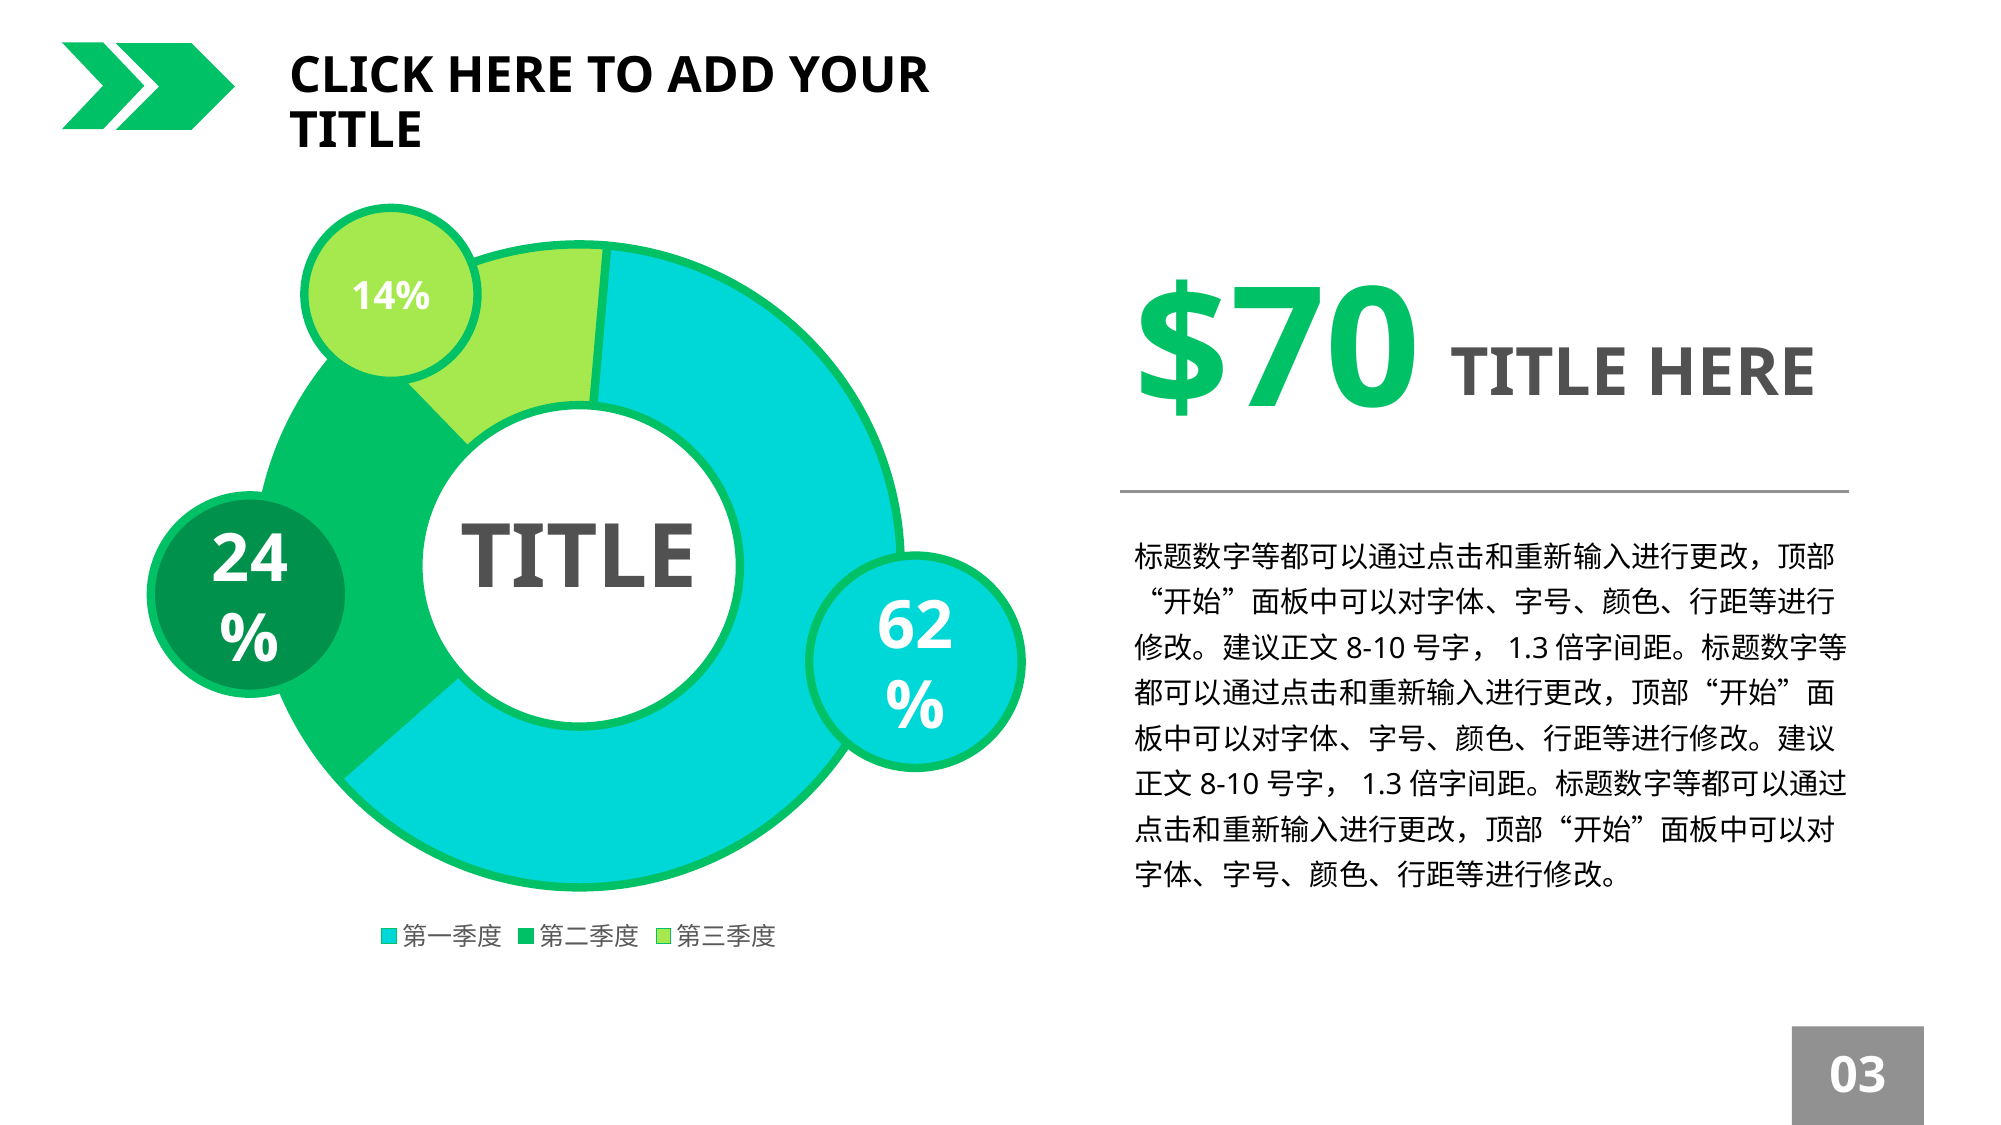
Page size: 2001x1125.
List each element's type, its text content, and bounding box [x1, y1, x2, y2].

text_box TITLE HERE [1436, 321, 1870, 417]
list CLICK HERE TO ADD YOUR TITLE [274, 42, 1073, 130]
text_box 标题数字等都可以通过点击和重新输入进行更改，顶部“开始”面板中可以对字体、字号、颜色、行距等进行修改。建议正文8-10号字，1.3倍字间距。标题数字等都可以通过点击和重新输入进行更改，顶部“开始”面板中可以对字体、字号、颜色、行距等进行修改。建议正文8-10号字，1.3倍字间距。标题数字等都可以通过点击和重新输入进行更改，顶部“开始”面板中可以对字体、字号、颜色、行距等进行修改。 [1159, 520, 1870, 899]
chart [0, 229, 1159, 960]
text_box 14% [332, 206, 450, 229]
text_box $70 [1159, 232, 1436, 447]
list 03 [1791, 1026, 1924, 1125]
